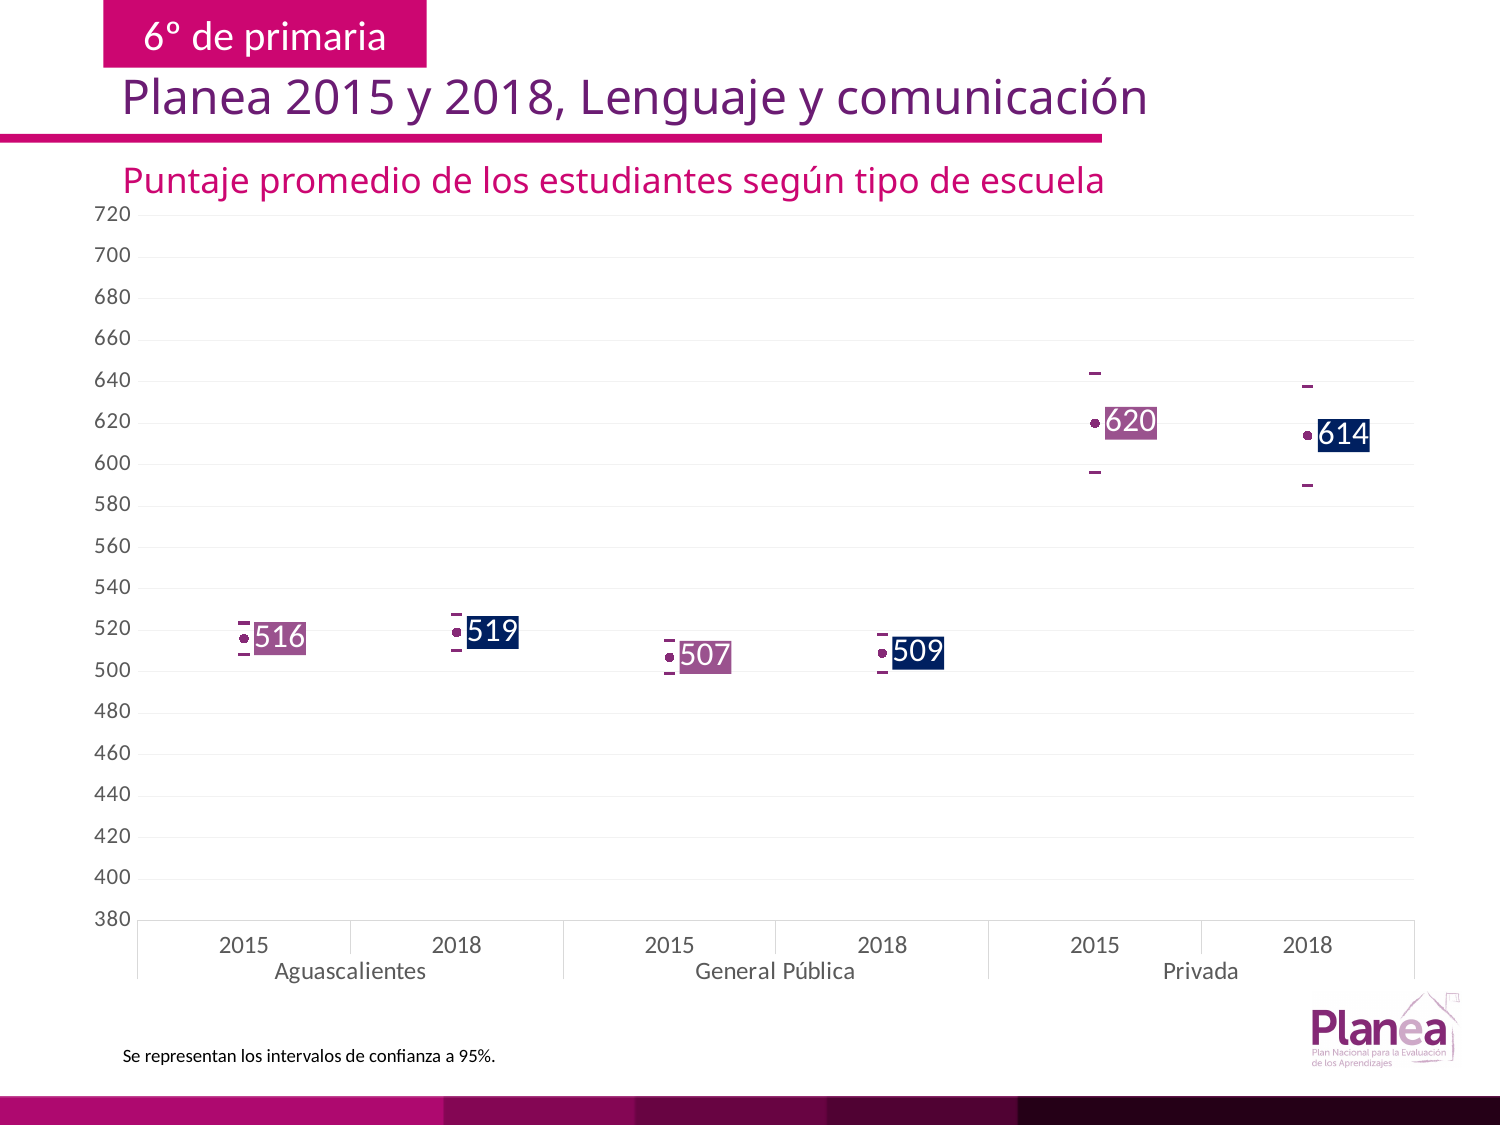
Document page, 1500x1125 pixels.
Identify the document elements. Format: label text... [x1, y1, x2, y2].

picture [0, 1096, 1500, 1125]
chart [66, 178, 1442, 1002]
text_box Puntaje promedio de los estudiantes según tipo de escuela [107, 145, 1428, 178]
text_box Planea 2015 y 2018, Lenguaje y comunicación [106, 65, 1458, 145]
text_box Se representan los intervalos de confianza a 95%. [108, 1036, 1211, 1074]
picture [1312, 991, 1462, 1068]
text_box [0, 133, 1103, 144]
